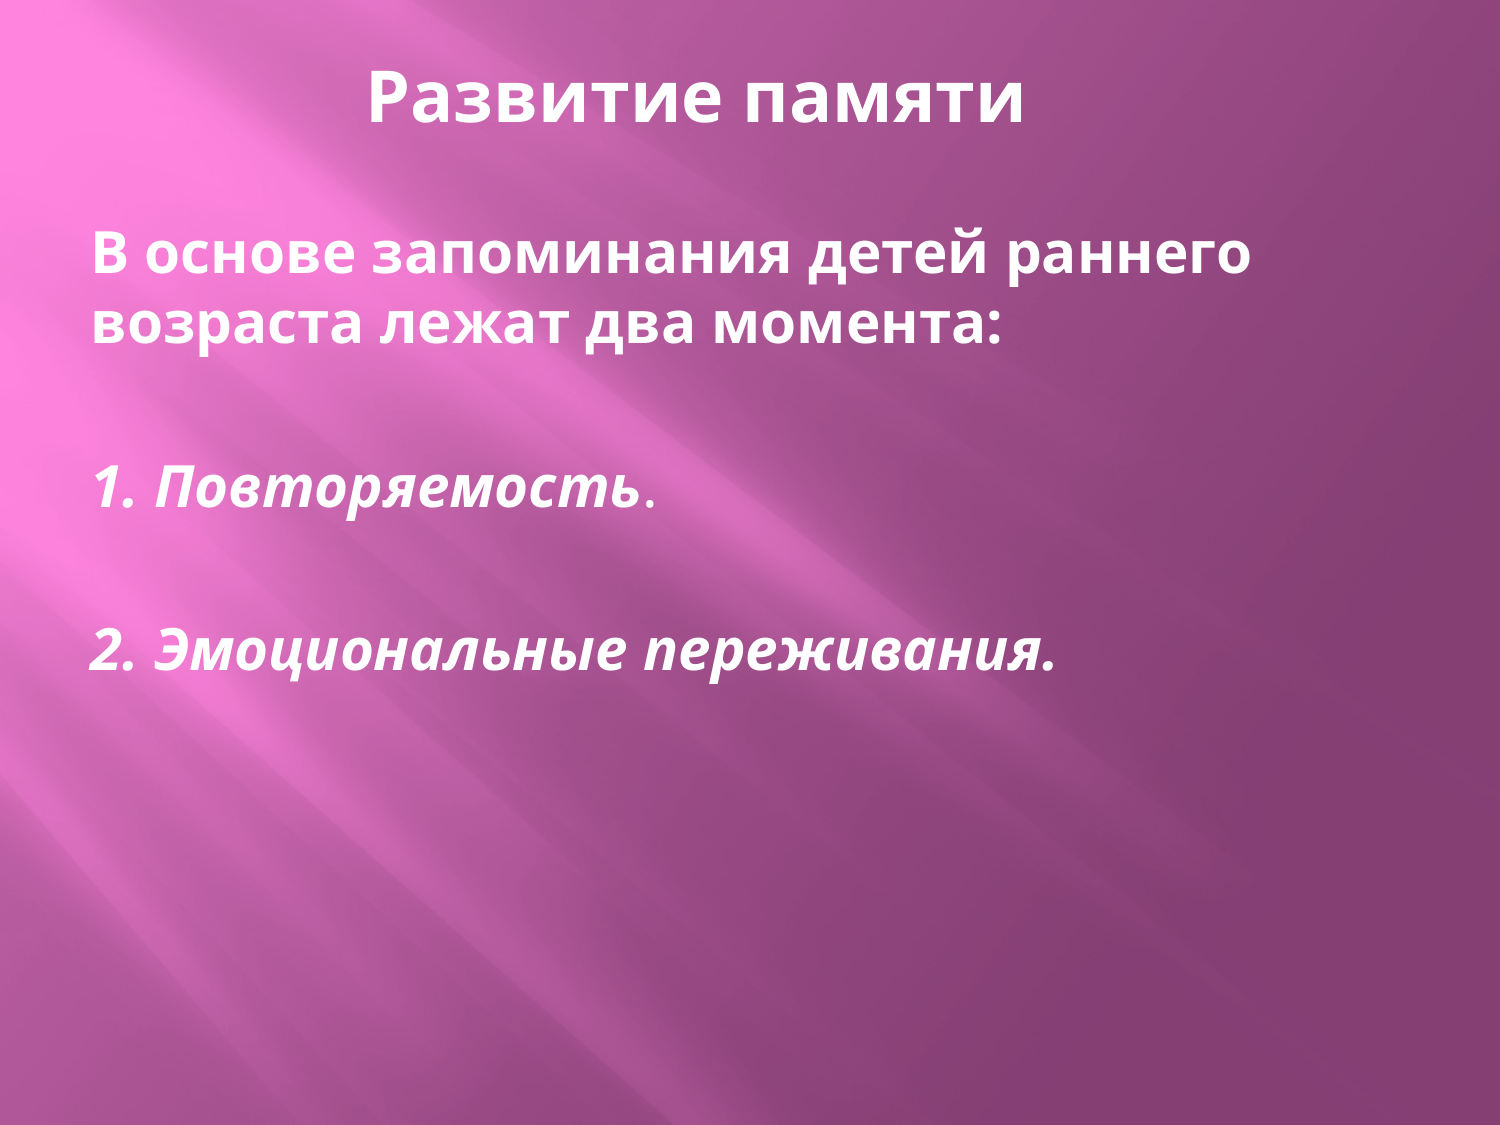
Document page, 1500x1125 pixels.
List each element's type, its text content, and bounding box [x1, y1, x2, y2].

list В основе запоминания детей раннего возраста лежат два момента: 1. Повторяемость. 2. Эмоциональные переживания. [53, 208, 1425, 1035]
title Развитие памяти [0, 42, 1309, 231]
